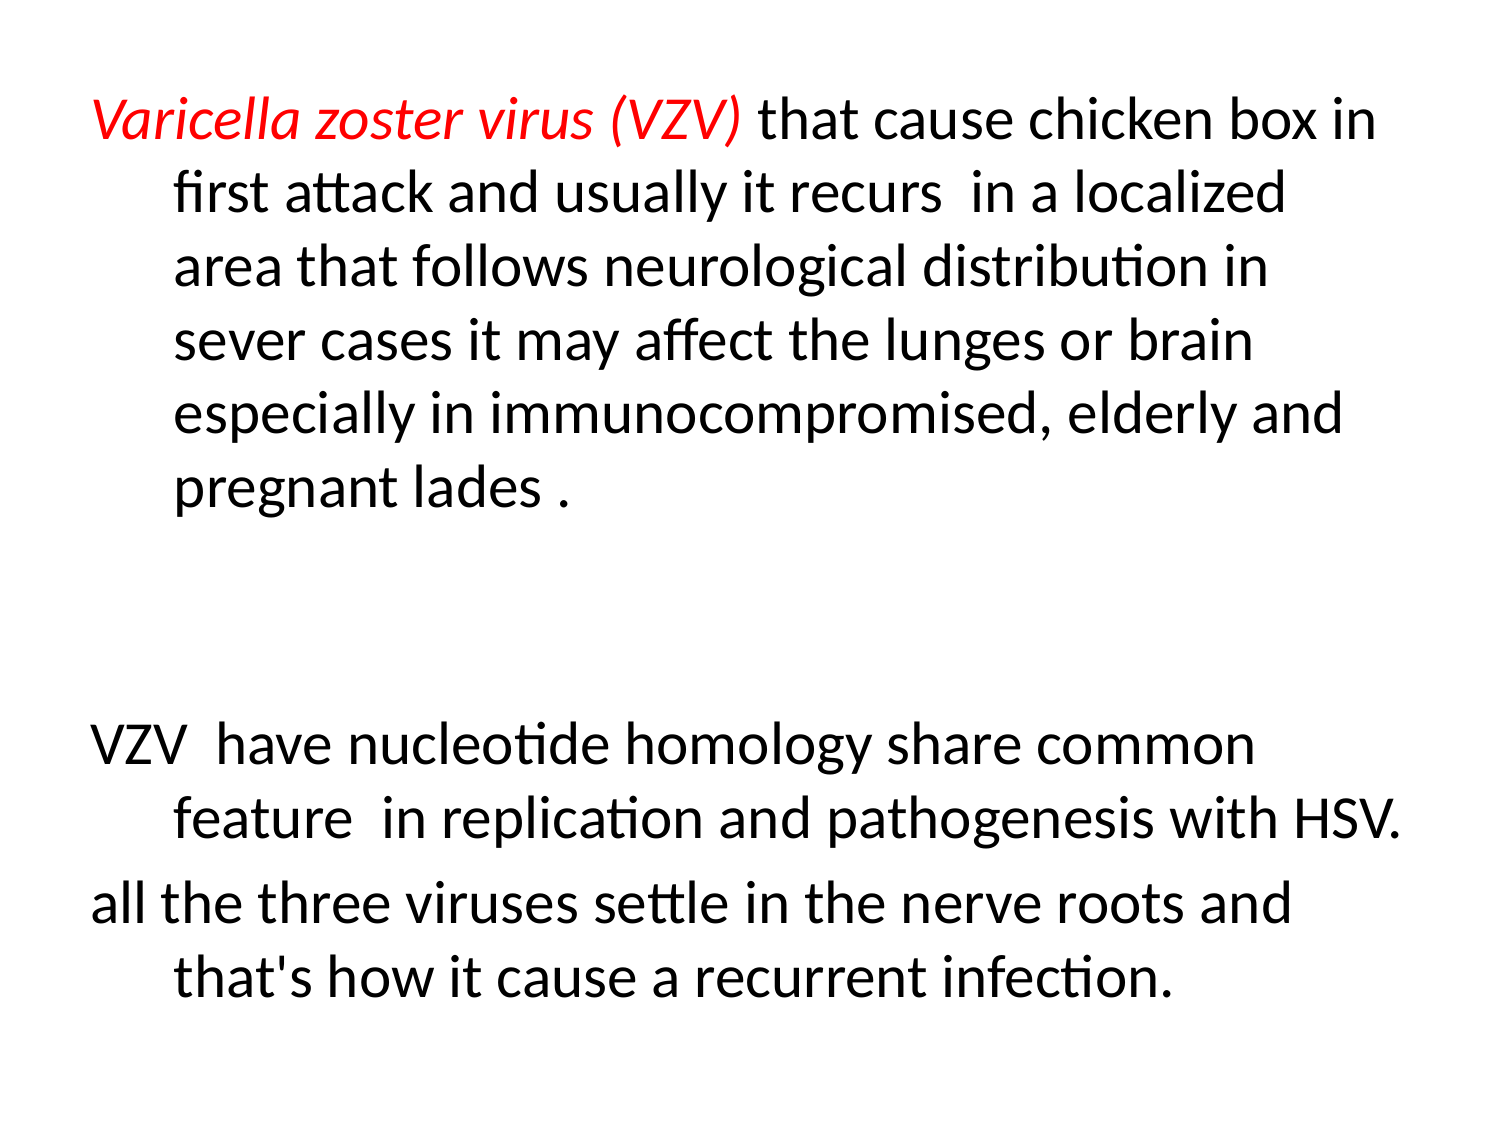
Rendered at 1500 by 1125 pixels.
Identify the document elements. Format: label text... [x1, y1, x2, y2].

list Varicella zoster virus (VZV) that cause chicken box in first attack and usually it recurs in a localized area that follows neurological distribution in sever cases it may affect the lunges or brain especially in immunocompromised, elderly and pregnant lades . VZV have nucleotide homology share common feature in replication and pathogenesis with HSV. all the three viruses settle in the nerve roots and that's how it cause a recurrent infection. [75, 70, 1425, 1038]
